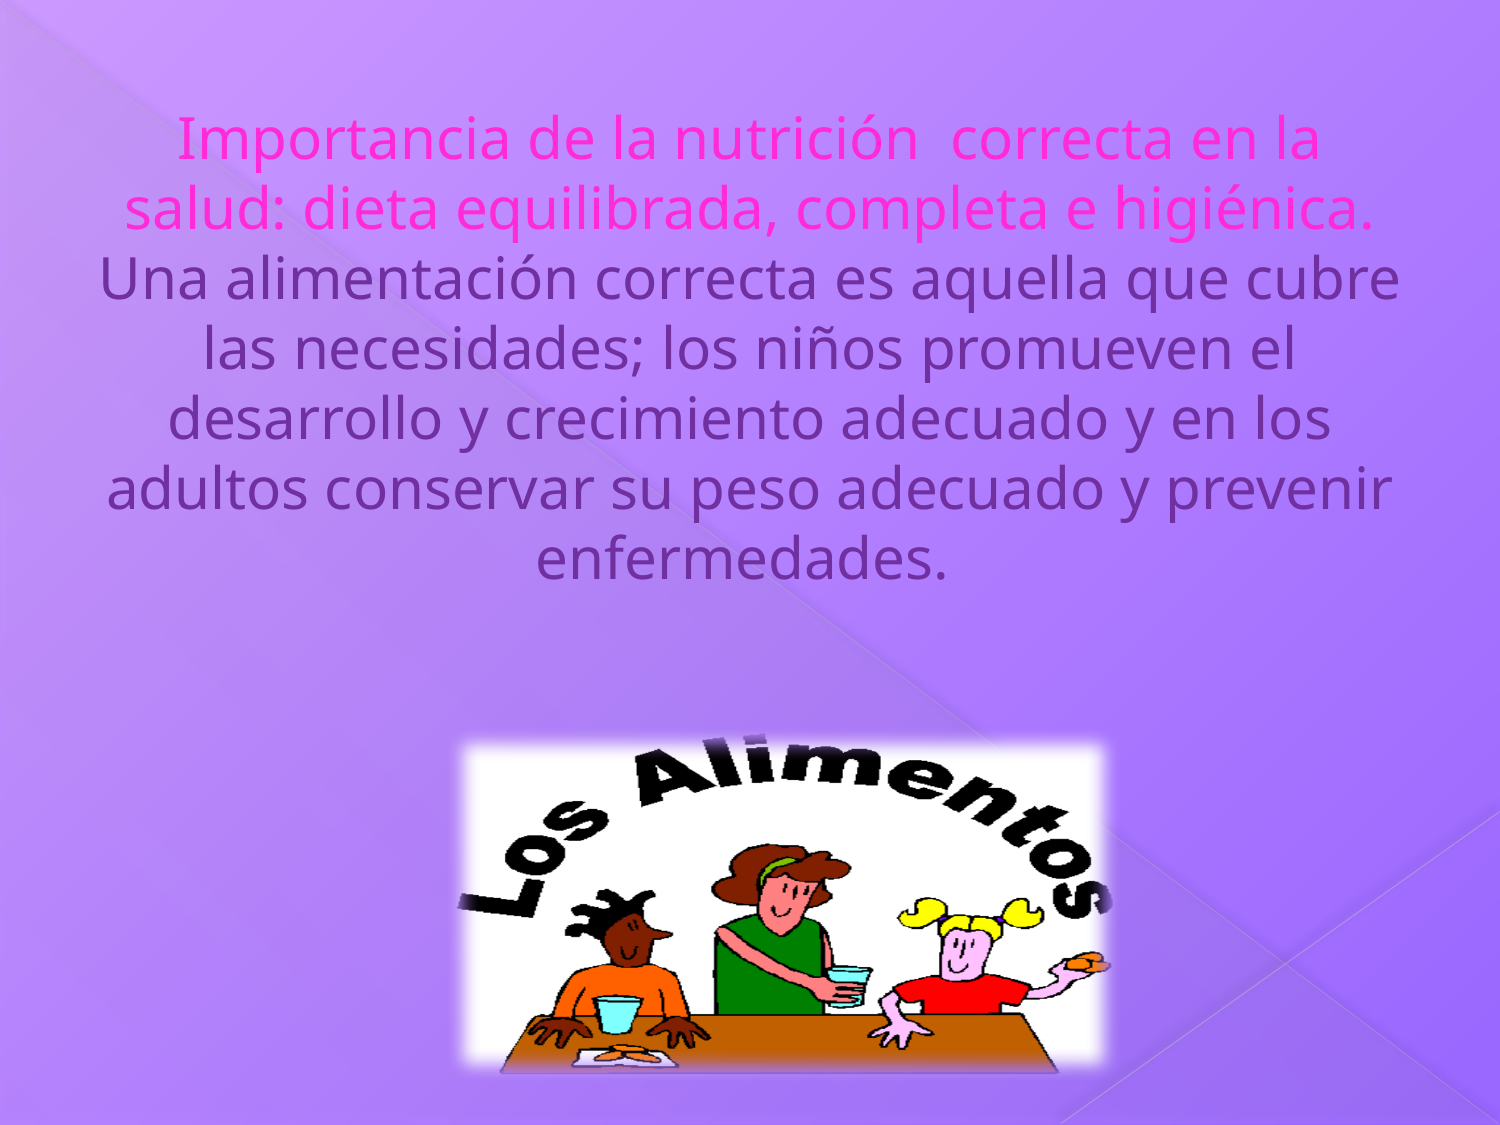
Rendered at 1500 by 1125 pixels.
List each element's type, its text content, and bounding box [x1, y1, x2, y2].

picture [445, 726, 1123, 1082]
text_box Importancia de la nutrición correcta en la salud: dieta equilibrada, completa e higiénica. Una alimentación correcta es aquella que cubre las necesidades; los niños promueven el desarrollo y crecimiento adecuado y en los adultos conservar su peso adecuado y prevenir enfermedades. [81, 93, 1418, 1019]
